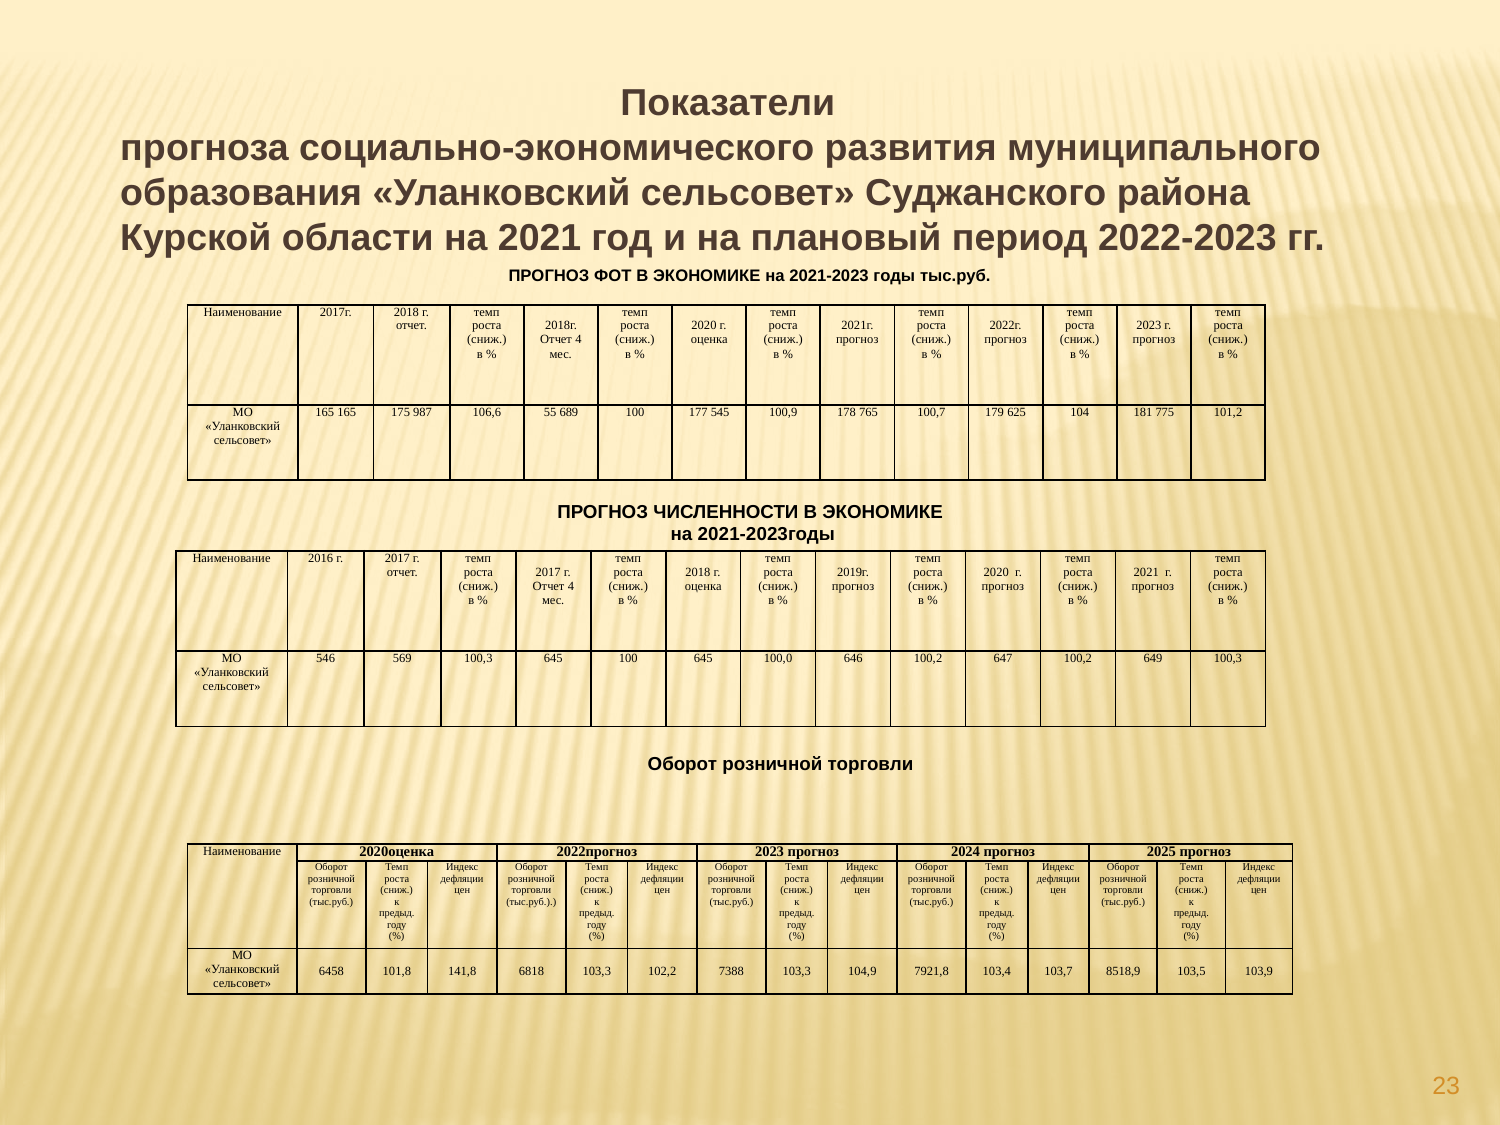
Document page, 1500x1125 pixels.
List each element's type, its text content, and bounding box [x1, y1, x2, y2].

table_header 2020 г. оценка [673, 306, 745, 404]
table_cell Индекс дефляции цен [828, 862, 896, 948]
table_cell 178 765 [821, 406, 894, 479]
table_cell 102,2 [628, 949, 696, 993]
table_cell 100,7 [895, 406, 968, 479]
table_header 2023 прогноз [698, 845, 896, 860]
table_cell 100 [599, 406, 671, 479]
table_header 2016 г. [288, 552, 363, 650]
table_cell Индекс дефляции цен [428, 862, 496, 948]
table_cell Оборот розничной торговли (тыс.руб.) [898, 862, 965, 948]
table_header темп роста (сниж.) в % [1192, 306, 1264, 404]
table_header 2018г. Отчет 4 мес. [525, 306, 597, 404]
table_cell 103,3 [567, 949, 627, 993]
table_cell Темп роста (сниж.) к предыд. году (%) [767, 862, 827, 948]
table_header 2021 г. прогноз [1116, 552, 1190, 650]
table_cell 101,2 [1192, 406, 1264, 479]
table_cell 175 987 [374, 406, 449, 479]
table_cell 8518,9 [1090, 949, 1156, 993]
table_cell МО «Уланковский сельсовет» [177, 652, 287, 726]
table_cell 103,4 [967, 949, 1027, 993]
table_cell 6458 [298, 949, 365, 993]
table_cell 177 545 [673, 406, 745, 479]
table_header 2017г. [299, 306, 373, 404]
table_cell 7921,8 [898, 949, 965, 993]
table_cell 647 [966, 652, 1040, 726]
text_box ПРОГНОЗ ФОТ В ЭКОНОМИКЕ на 2021-2023 годы тыс.руб. [374, 257, 1125, 293]
table_header темп роста (сниж.) в % [747, 306, 819, 404]
table_cell 546 [288, 652, 363, 726]
table_cell 649 [1116, 652, 1190, 726]
table_header темп роста (сниж.) в % [1041, 552, 1115, 650]
table_cell Оборот розничной торговли (тыс.руб.) [1090, 862, 1156, 948]
table_header темп роста (сниж.) в % [895, 306, 968, 404]
table_header 2020оценка [298, 845, 496, 860]
table_cell Индекс дефляции цен [1029, 862, 1088, 948]
table_header темп роста (сниж.) в % [741, 552, 815, 650]
table_header 2018 г. отчет. [374, 306, 449, 404]
table_cell 104 [1044, 406, 1116, 479]
table_header 2017 г. Отчет 4 мес. [517, 552, 590, 650]
table_cell 100,9 [747, 406, 819, 479]
table_cell 165 165 [299, 406, 373, 479]
table_header темп роста (сниж.) в % [891, 552, 965, 650]
table_cell 569 [365, 652, 440, 726]
table_cell 106,6 [451, 406, 523, 479]
table_cell Темп роста (сниж.) к предыд. году (%) [567, 862, 627, 948]
table_cell Индекс дефляции цен [1226, 862, 1292, 948]
table_header Наименование [188, 845, 296, 948]
table_cell 55 689 [525, 406, 597, 479]
text_box Показатели прогноза социально-экономического развития муниципального образования «Уланковский сельсовет» Суджанского района Курской области на 2021 год и на плановый период 2022-2023 гг. [105, 70, 1372, 265]
table_header 2024 прогноз [898, 845, 1088, 860]
table_cell 104,9 [828, 949, 896, 993]
table_cell 103,7 [1029, 949, 1088, 993]
table_cell Темп роста (сниж.) к предыд. году (%) [967, 862, 1027, 948]
table_header Наименование [188, 306, 297, 404]
table_cell 7388 [698, 949, 765, 993]
table_cell 100,2 [891, 652, 965, 721]
table_header темп роста (сниж.) в % [592, 552, 665, 650]
table_header Наименование [177, 552, 287, 650]
table_cell 100 [592, 652, 665, 721]
table_cell 181 775 [1118, 406, 1190, 479]
table_cell 100,2 [1041, 652, 1115, 726]
table_cell Индекс дефляции цен [628, 862, 696, 948]
table_cell 179 625 [969, 406, 1042, 479]
table_cell МО «Уланковский сельсовет» [188, 949, 296, 993]
table_cell Оборот розничной торговли (тыс.руб.).) [498, 862, 565, 948]
table_cell 646 [816, 652, 890, 721]
table_cell Оборот розничной торговли (тыс.руб.) [698, 862, 765, 948]
table_header 2025 прогноз [1090, 845, 1292, 860]
table_cell 103,9 [1226, 949, 1292, 993]
table_cell 100,0 [741, 652, 815, 721]
table_header темп роста (сниж.) в % [1191, 552, 1265, 650]
table_cell 101,8 [367, 949, 427, 993]
table_header темп роста (сниж.) в % [599, 306, 671, 404]
table_cell 103,3 [767, 949, 827, 993]
table_cell 141,8 [428, 949, 496, 993]
table_cell 103,5 [1158, 949, 1225, 993]
table_header 2019г. прогноз [816, 552, 890, 650]
table_header темп роста (сниж.) в % [442, 552, 515, 650]
table_cell 100,3 [442, 652, 515, 726]
table_header 2021г. прогноз [821, 306, 894, 404]
table_header 2022прогноз [498, 845, 696, 860]
table_cell Темп роста (сниж.) к предыд. году (%) [1158, 862, 1225, 948]
table_cell Оборот розничной торговли (тыс.руб.) [298, 862, 365, 948]
table_header темп роста (сниж.) в % [451, 306, 523, 404]
table_header 2018 г. оценка [667, 552, 740, 650]
table_header 2022г. прогноз [969, 306, 1042, 404]
table_header 2017 г. отчет. [365, 552, 440, 650]
table_header темп роста (сниж.) в % [1044, 306, 1116, 404]
table_header 2023 г. прогноз [1118, 306, 1190, 404]
table_cell 645 [667, 652, 740, 721]
table_cell 6818 [498, 949, 565, 993]
table_header 2020 г. прогноз [966, 552, 1040, 650]
table_cell 100,3 [1191, 652, 1265, 726]
text_box Оборот розничной торговли [527, 721, 1034, 782]
table_cell МО «Уланковский сельсовет» [188, 406, 297, 479]
slide_number 23 [1350, 1062, 1475, 1103]
text_box ПРОГНОЗ ЧИСЛЕННОСТИ В ЭКОНОМИКЕ на 2021-2023годы [374, 492, 1125, 552]
table_cell Темп роста (сниж.) к предыд. году (%) [367, 862, 427, 948]
table_cell 645 [517, 652, 590, 726]
